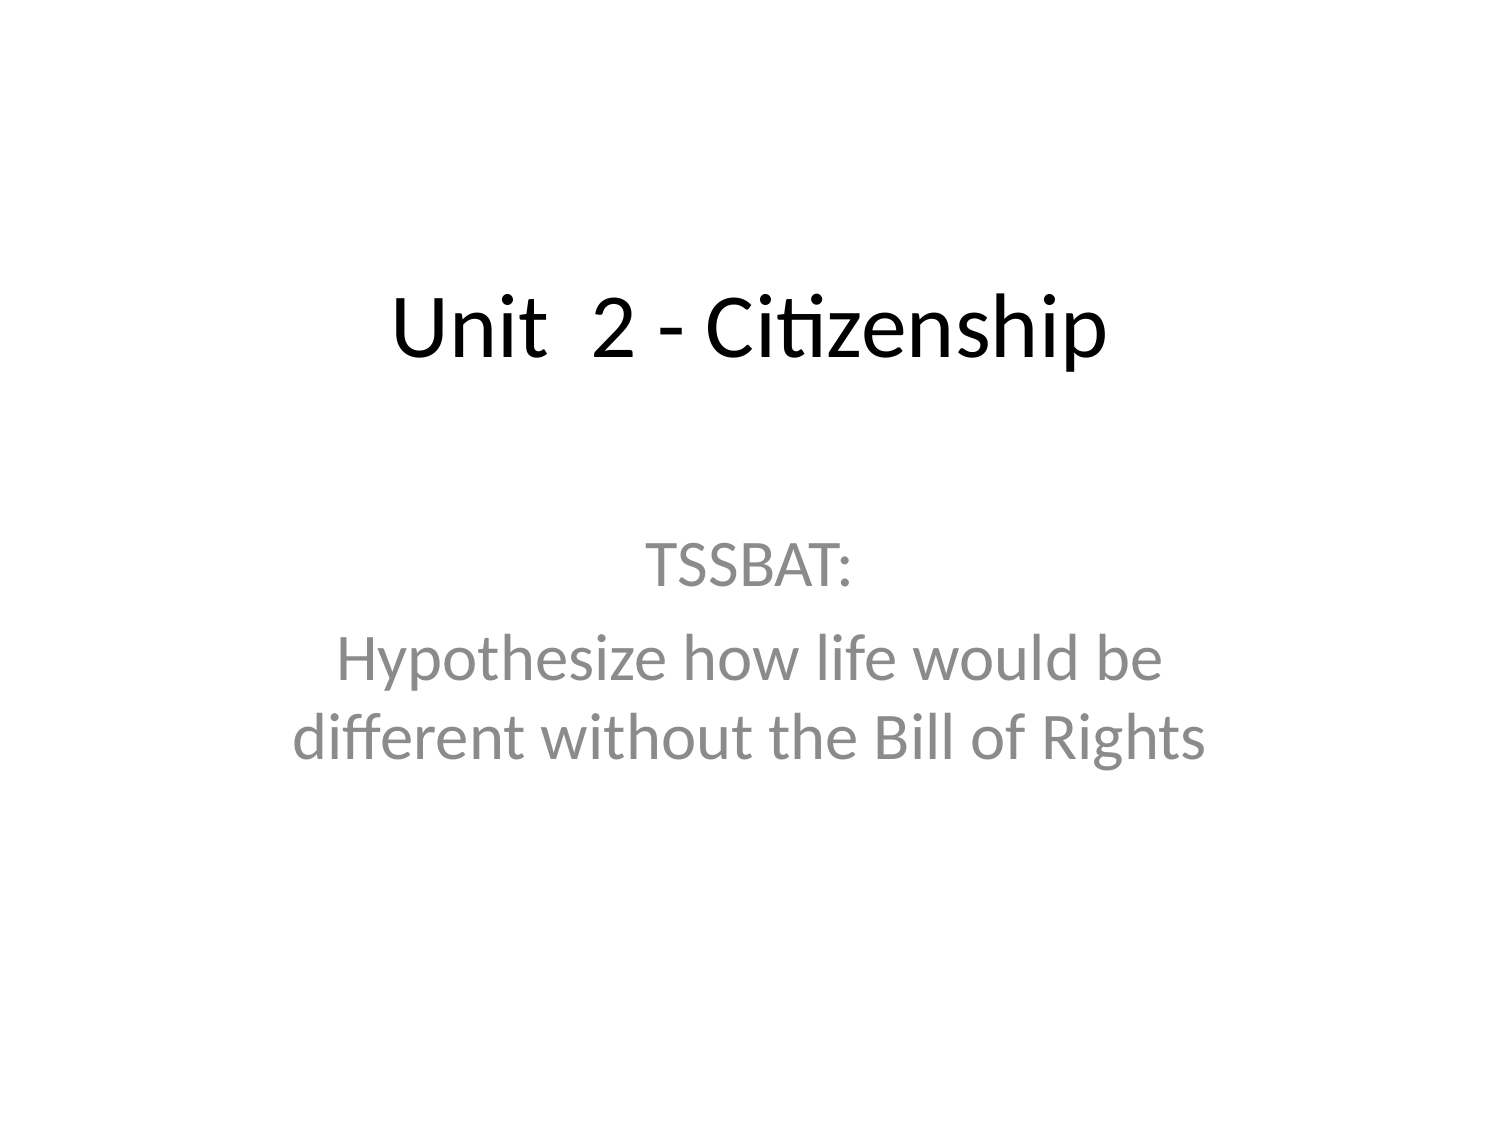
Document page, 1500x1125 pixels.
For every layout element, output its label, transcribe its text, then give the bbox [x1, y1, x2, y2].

subtitle TSSBAT: Hypothesize how life would be different without the Bill of Rights [225, 512, 1275, 800]
title Unit 2 - Citizenship [112, 200, 1388, 442]
